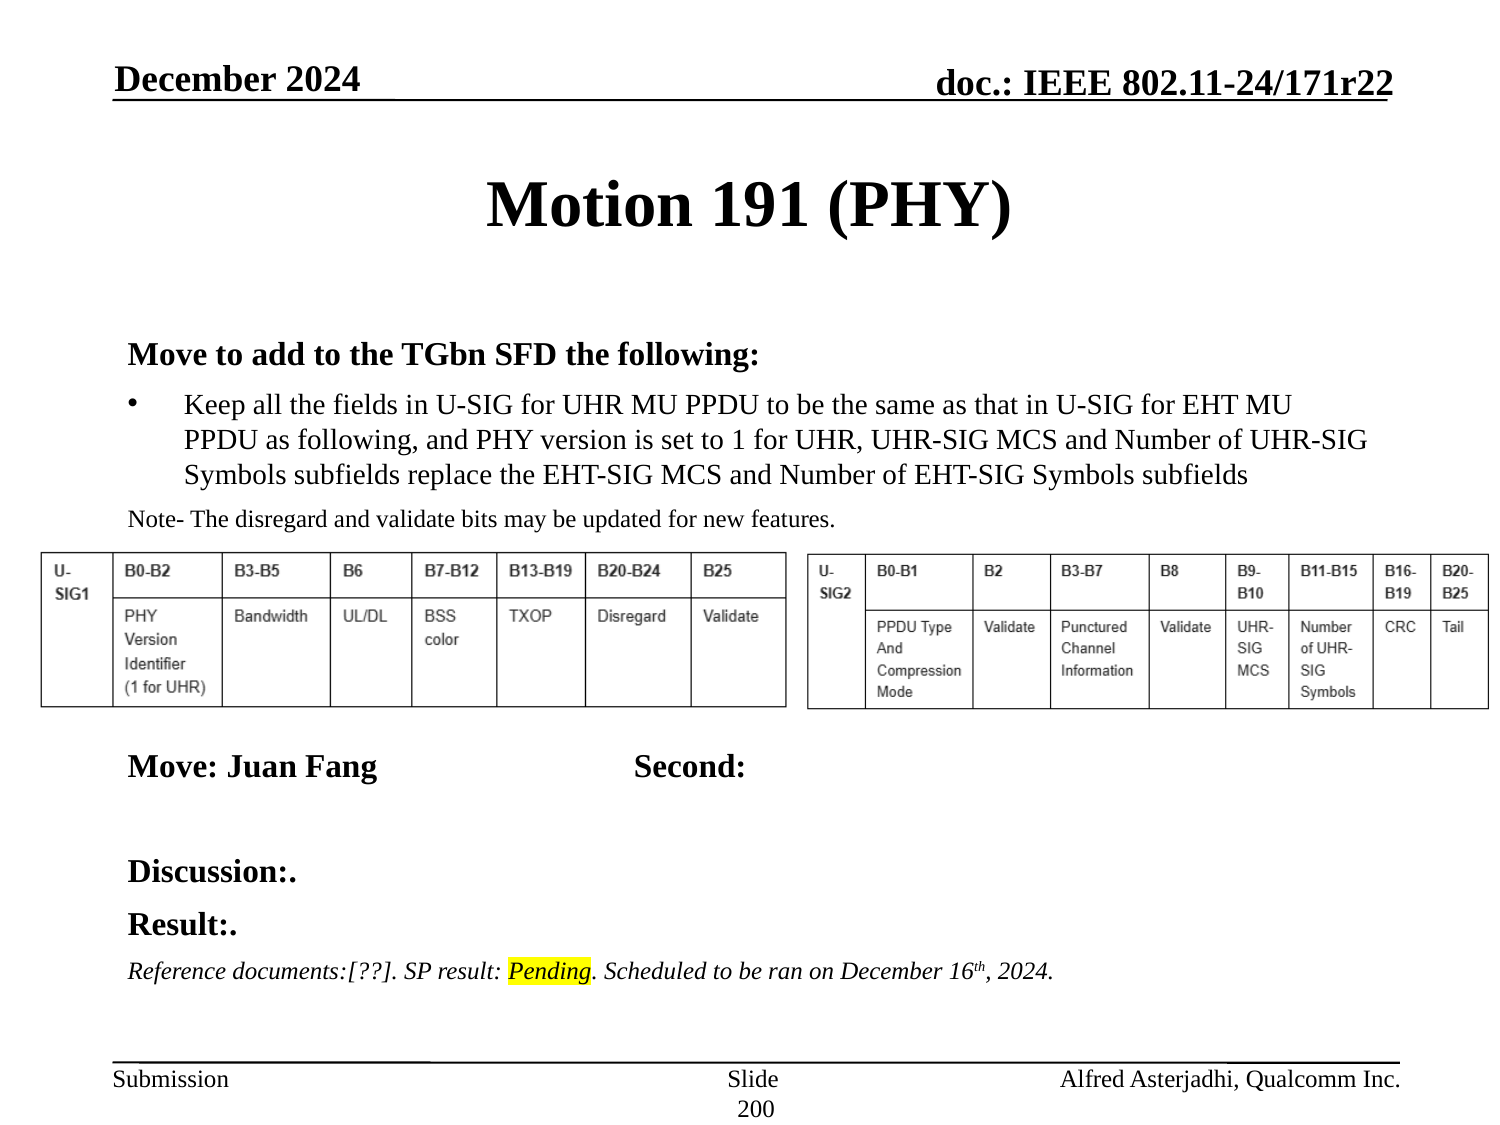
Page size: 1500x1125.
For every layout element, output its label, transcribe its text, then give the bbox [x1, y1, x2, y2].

picture [25, 546, 1499, 716]
list Move to add to the TGbn SFD the following: Keep all the fields in U-SIG for UHR MU PPDU to be the same as that in U-SIG for EHT MU PPDU as following, and PHY version is set to 1 for UHR, UHR-SIG MCS and Number of UHR-SIG Symbols subfields replace the EHT-SIG MCS and Number of EHT-SIG Symbols subfields Note- The disregard and validate bits may be updated for new features. Move: Juan Fang Second: Discussion:. Result:. Reference documents:[??]. SP result: Pending. Scheduled to be ran on December 16th, 2024. [112, 324, 1388, 545]
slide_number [114, 54, 423, 100]
slide_number Slide 200 [712, 1061, 800, 1123]
title Motion 191 (PHY) [112, 112, 1388, 288]
footer Alfred Asterjadhi, Qualcomm Inc. [878, 1061, 1402, 1093]
list Move to add to the TGbn SFD the following: Keep all the fields in U-SIG for UHR MU PPDU to be the same as that in U-SIG for EHT MU PPDU as following, and PHY version is set to 1 for UHR, UHR-SIG MCS and Number of UHR-SIG Symbols subfields replace the EHT-SIG MCS and Number of EHT-SIG Symbols subfields Note- The disregard and validate bits may be updated for new features. Move: Juan Fang Second: Discussion:. Result:. Reference documents:[??]. SP result: Pending. Scheduled to be ran on December 16th, 2024. [112, 724, 1388, 1000]
